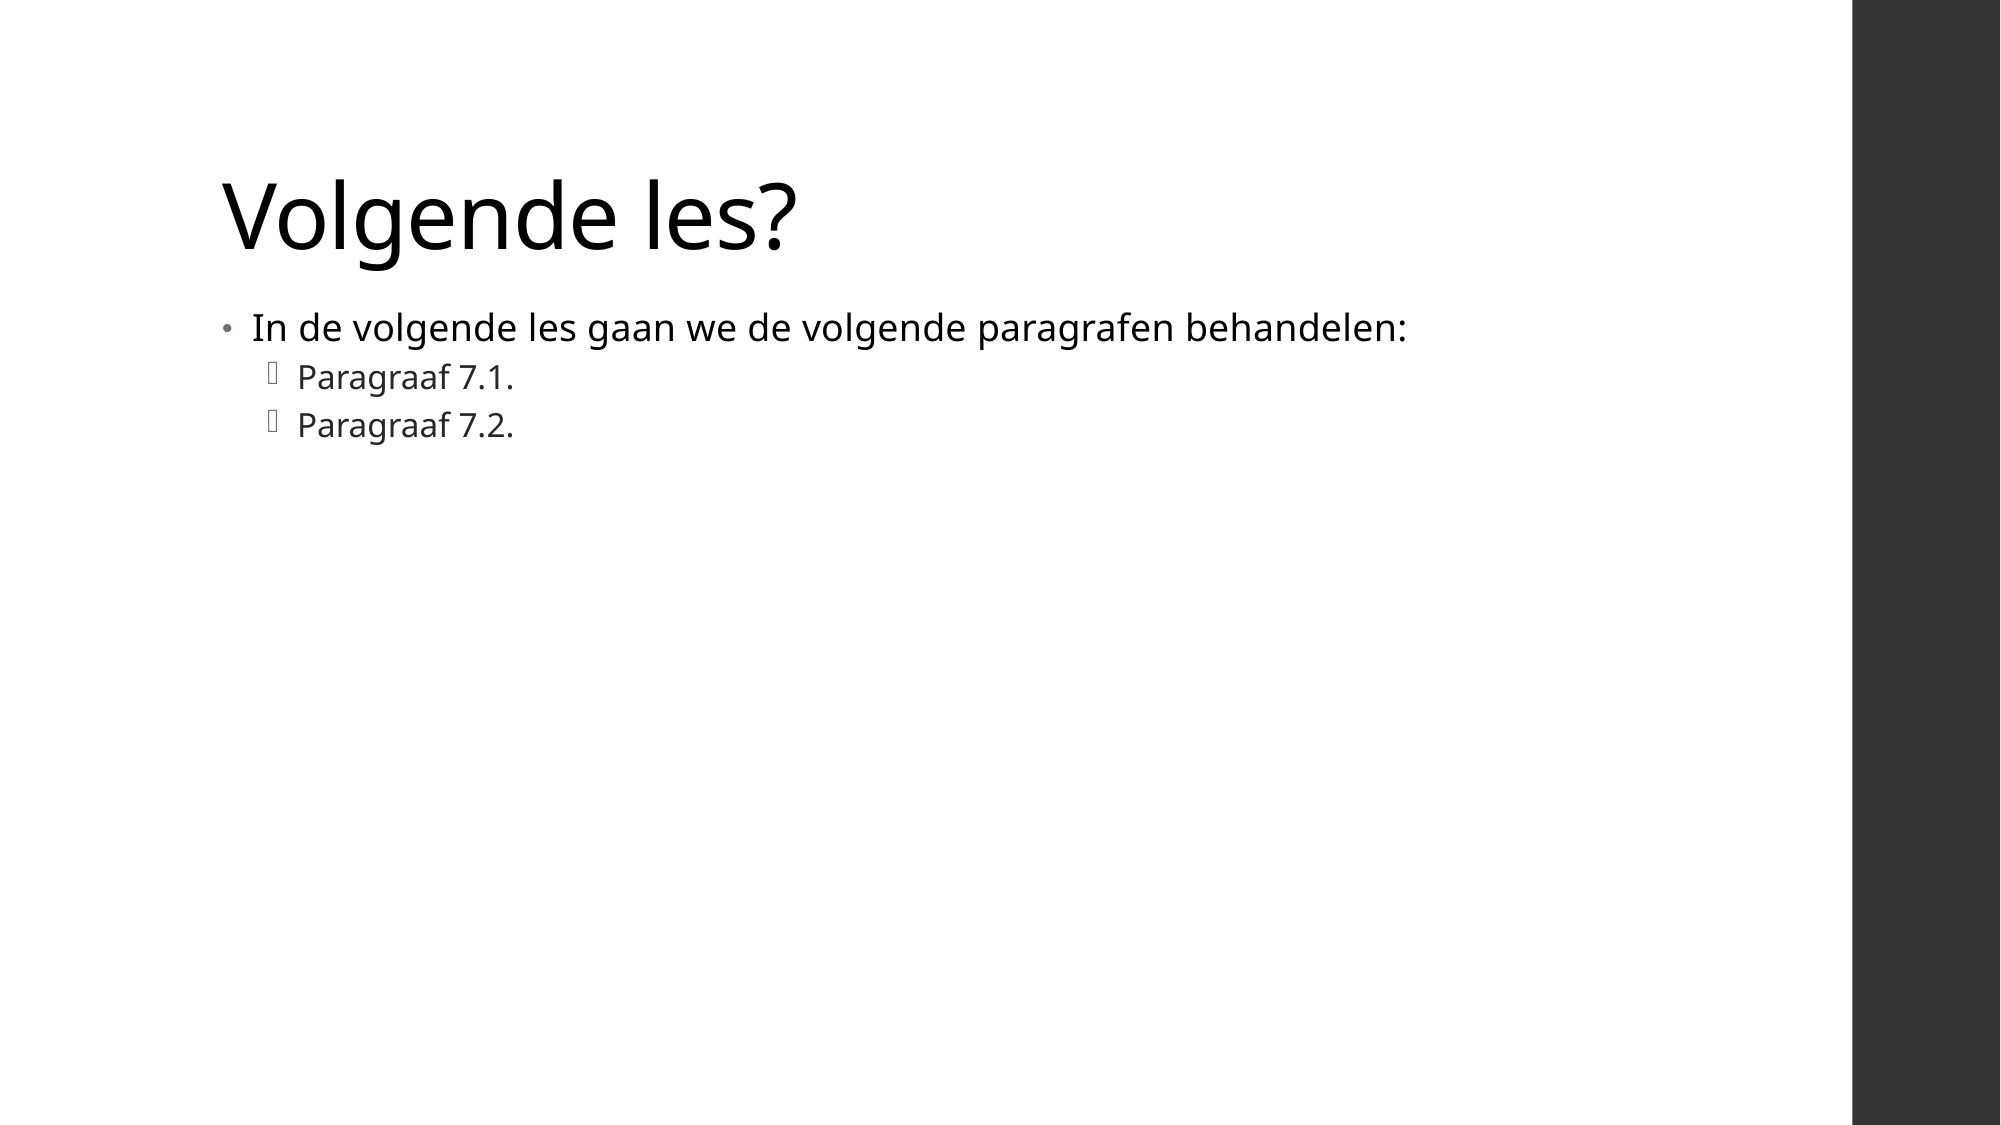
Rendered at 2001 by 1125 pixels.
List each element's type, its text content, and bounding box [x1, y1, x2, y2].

title Volgende les? [206, 60, 1797, 278]
list In de volgende les gaan we de volgende paragrafen behandelen: Paragraaf 7.1. Paragraaf 7.2. [206, 299, 1617, 1014]
